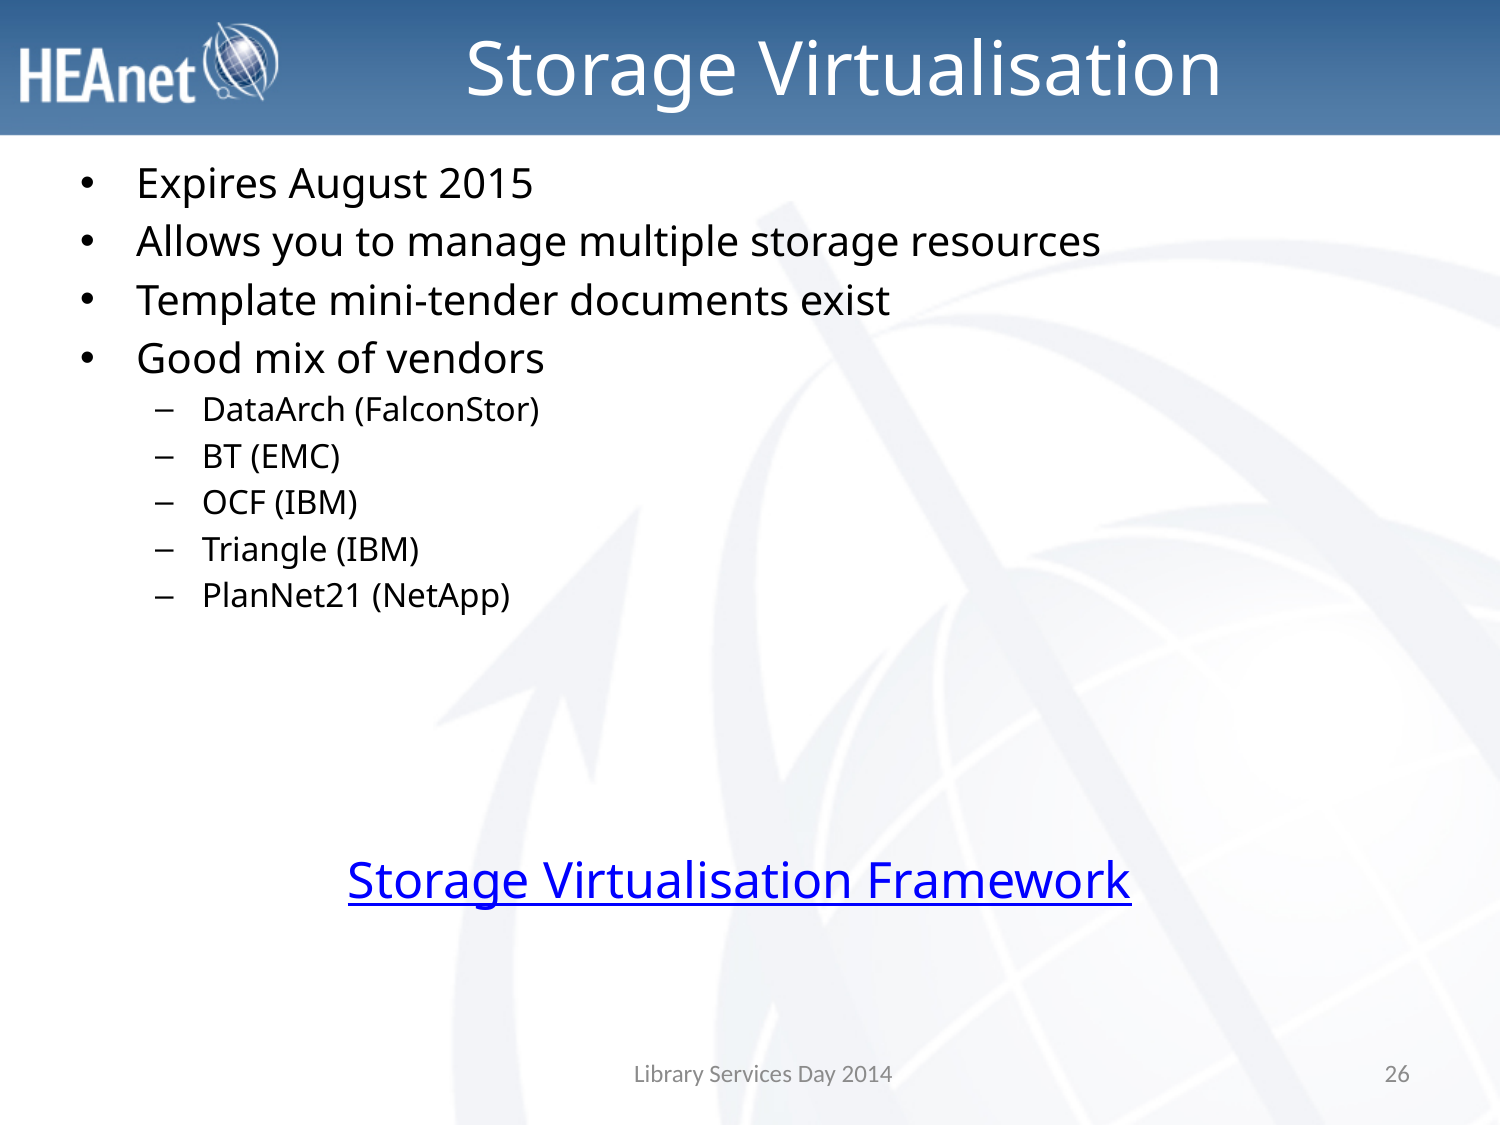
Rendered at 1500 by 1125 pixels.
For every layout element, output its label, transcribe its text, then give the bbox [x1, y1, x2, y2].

picture [0, 0, 1500, 1125]
slide_number 26 [1074, 1042, 1425, 1103]
footer Library Services Day 2014 [454, 1042, 1073, 1103]
list Expires August 2015 Allows you to manage multiple storage resources Template mini-tender documents exist Good mix of vendors DataArch (FalconStor) BT (EMC) OCF (IBM) Triangle (IBM) PlanNet21 (NetApp) Storage Virtualisation Framework [64, 149, 1415, 1047]
title Storage Virtualisation [312, 0, 1376, 149]
